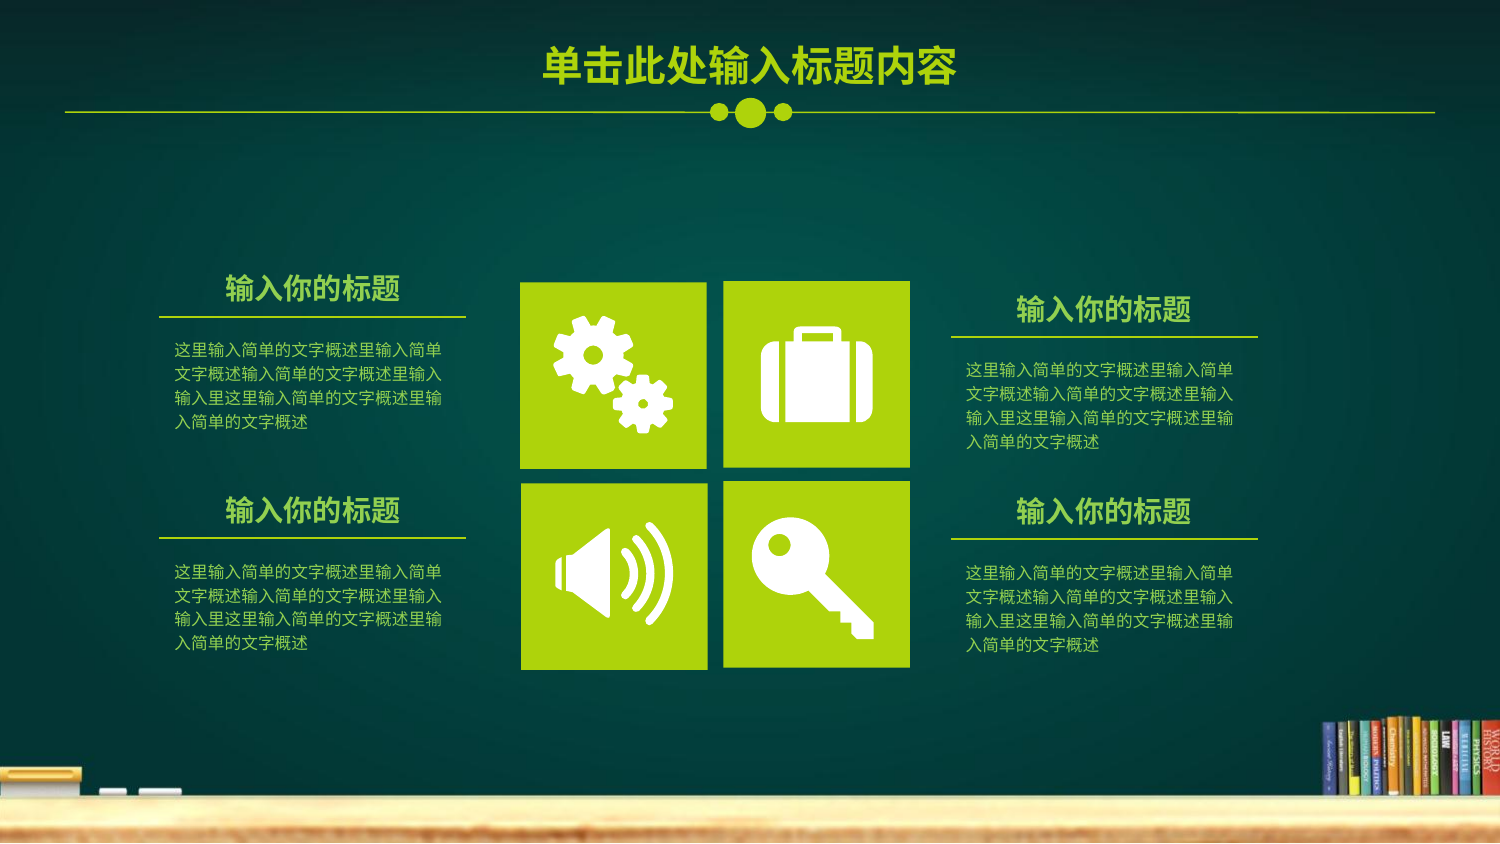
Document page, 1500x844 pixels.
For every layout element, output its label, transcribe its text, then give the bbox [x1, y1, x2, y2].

text_box 单击此处输入标题内容 [526, 32, 974, 97]
text_box [721, 279, 912, 470]
picture [0, 0, 1500, 844]
text_box 输入你的标题 [950, 283, 1258, 334]
text_box 输入你的标题 [159, 263, 467, 313]
text_box 这里输入简单的文字概述里输入简单文字概述输入简单的文字概述里输入输入里这里输入简单的文字概述里输入简单的文字概述 [159, 549, 467, 669]
text_box [856, 341, 873, 423]
text_box 这里输入简单的文字概述里输入简单文字概述输入简单的文字概述里输入输入里这里输入简单的文字概述里输入简单的文字概述 [950, 551, 1258, 670]
text_box [751, 517, 874, 640]
text_box 输入你的标题 [159, 484, 467, 535]
text_box [519, 481, 710, 672]
text_box [518, 280, 709, 471]
text_box [760, 341, 779, 423]
text_box 这里输入简单的文字概述里输入简单文字概述输入简单的文字概述里输入输入里这里输入简单的文字概述里输入简单的文字概述 [159, 328, 467, 447]
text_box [552, 315, 673, 434]
text_box 这里输入简单的文字概述里输入简单文字概述输入简单的文字概述里输入输入里这里输入简单的文字概述里输入简单的文字概述 [950, 348, 1258, 467]
text_box 输入你的标题 [950, 485, 1258, 536]
text_box [785, 326, 850, 423]
text_box [721, 479, 912, 670]
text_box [555, 521, 674, 626]
